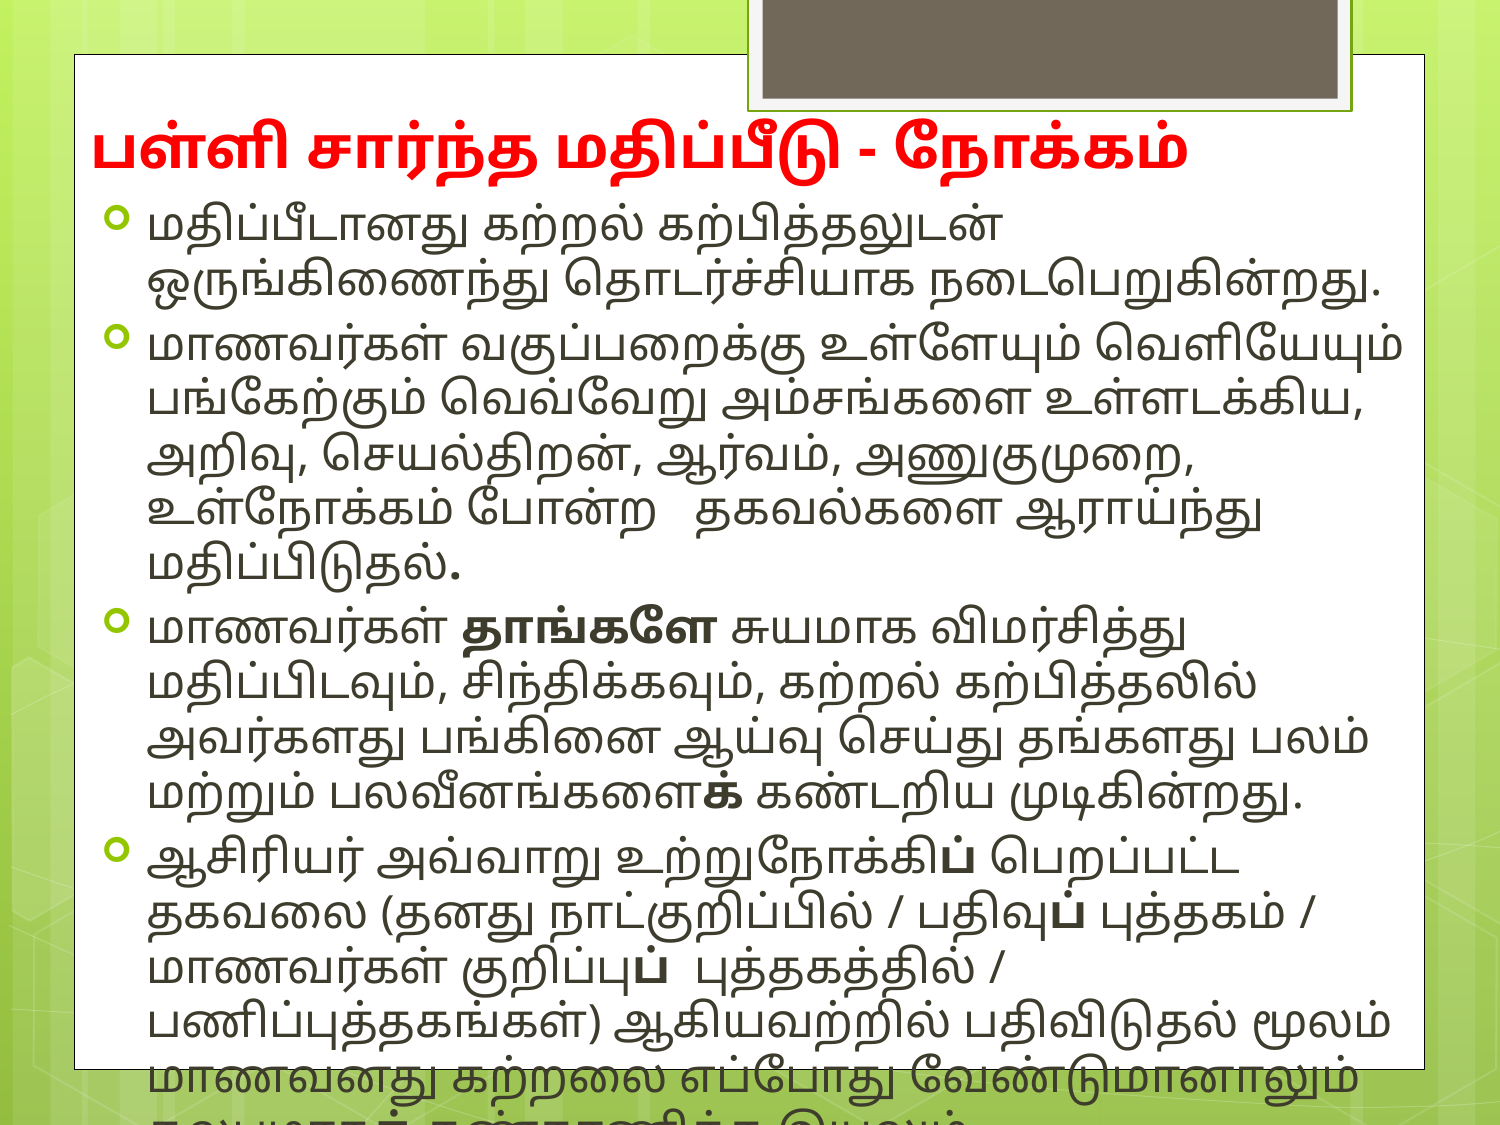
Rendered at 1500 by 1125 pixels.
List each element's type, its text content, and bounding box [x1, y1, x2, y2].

title பள்ளி சார்ந்த மதிப்பீடு - நோக்கம் [75, 0, 1425, 187]
list மதிப்பீடானது கற்றல் கற்பித்தலுடன் ஒருங்கிணைந்து தொடர்ச்சியாக நடைபெறுகின்றது. மாணவர்கள் வகுப்பறைக்கு உள்ளேயும் வெளியேயும் பங்கேற்கும் வெவ்வேறு அம்சங்களை உள்ளடக்கிய, அறிவு, செயல்திறன், ஆர்வம், அணுகுமுறை, உள்நோக்கம் போன்ற தகவல்களை ஆராய்ந்து மதிப்பிடுதல். மாணவர்கள் தாங்களே சுயமாக விமர்சித்து மதிப்பிடவும், சிந்திக்கவும், கற்றல் கற்பித்தலில் அவர்களது பங்கினை ஆய்வு செய்து தங்களது பலம் மற்றும் பலவீனங்களைக் கண்டறிய முடிகின்றது. ஆசிரியர் அவ்வாறு உற்றுநோக்கிப் பெறப்பட்ட தகவலை (தனது நாட்குறிப்பில் / பதிவுப் புத்தகம் / மாணவர்கள் குறிப்புப் புத்தகத்தில் / பணிப்புத்தகங்கள்) ஆகியவற்றில் பதிவிடுதல் மூலம் மாணவனது கற்றலை எப்போது வேண்டுமானாலும் சுலபமாகக் கண்காணிக்க இயலும். [75, 187, 1425, 1075]
